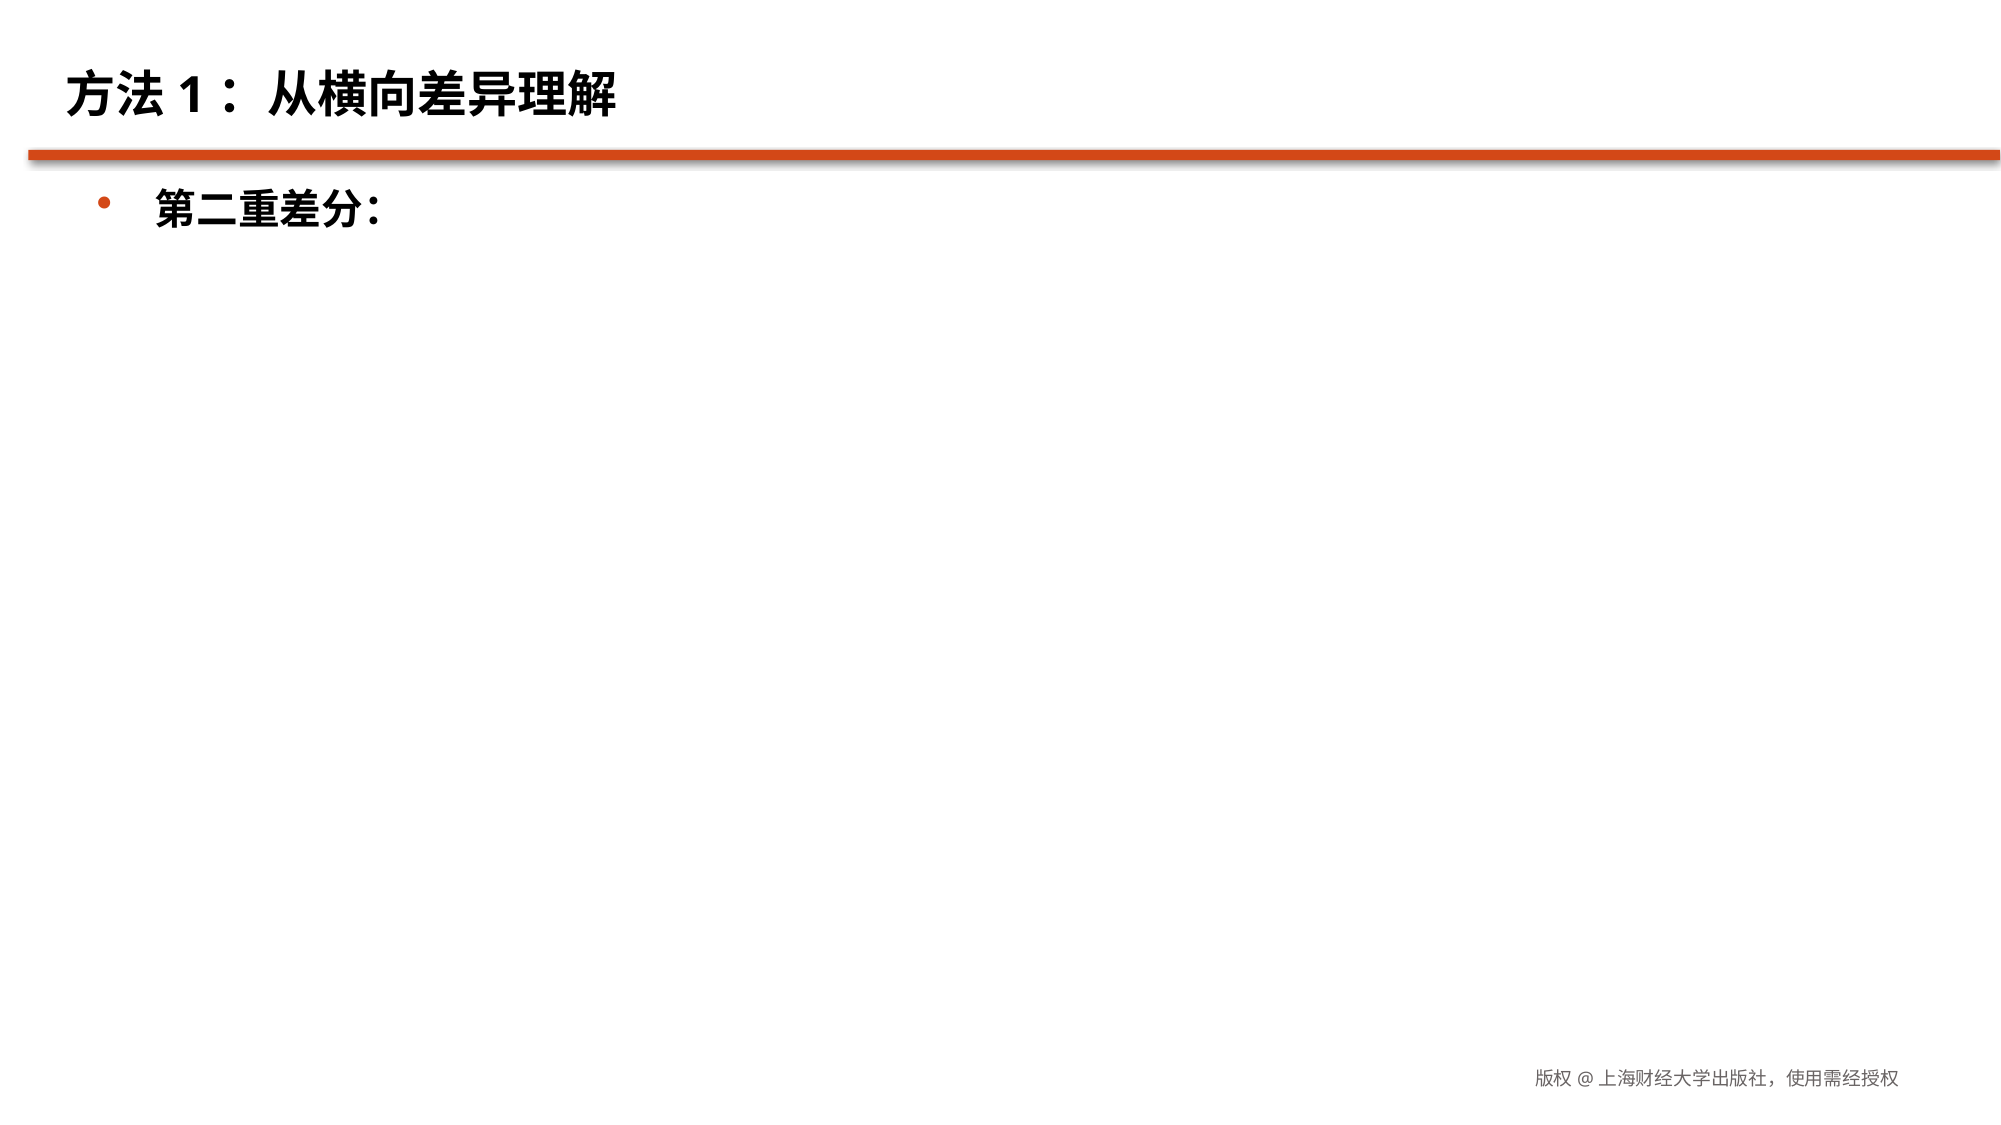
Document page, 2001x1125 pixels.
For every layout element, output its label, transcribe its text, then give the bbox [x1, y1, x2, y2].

title 方法1：从横向差异理解 [50, 50, 1825, 138]
footer 版权@上海财经大学出版社，使用需经授权 [1483, 1046, 1950, 1109]
